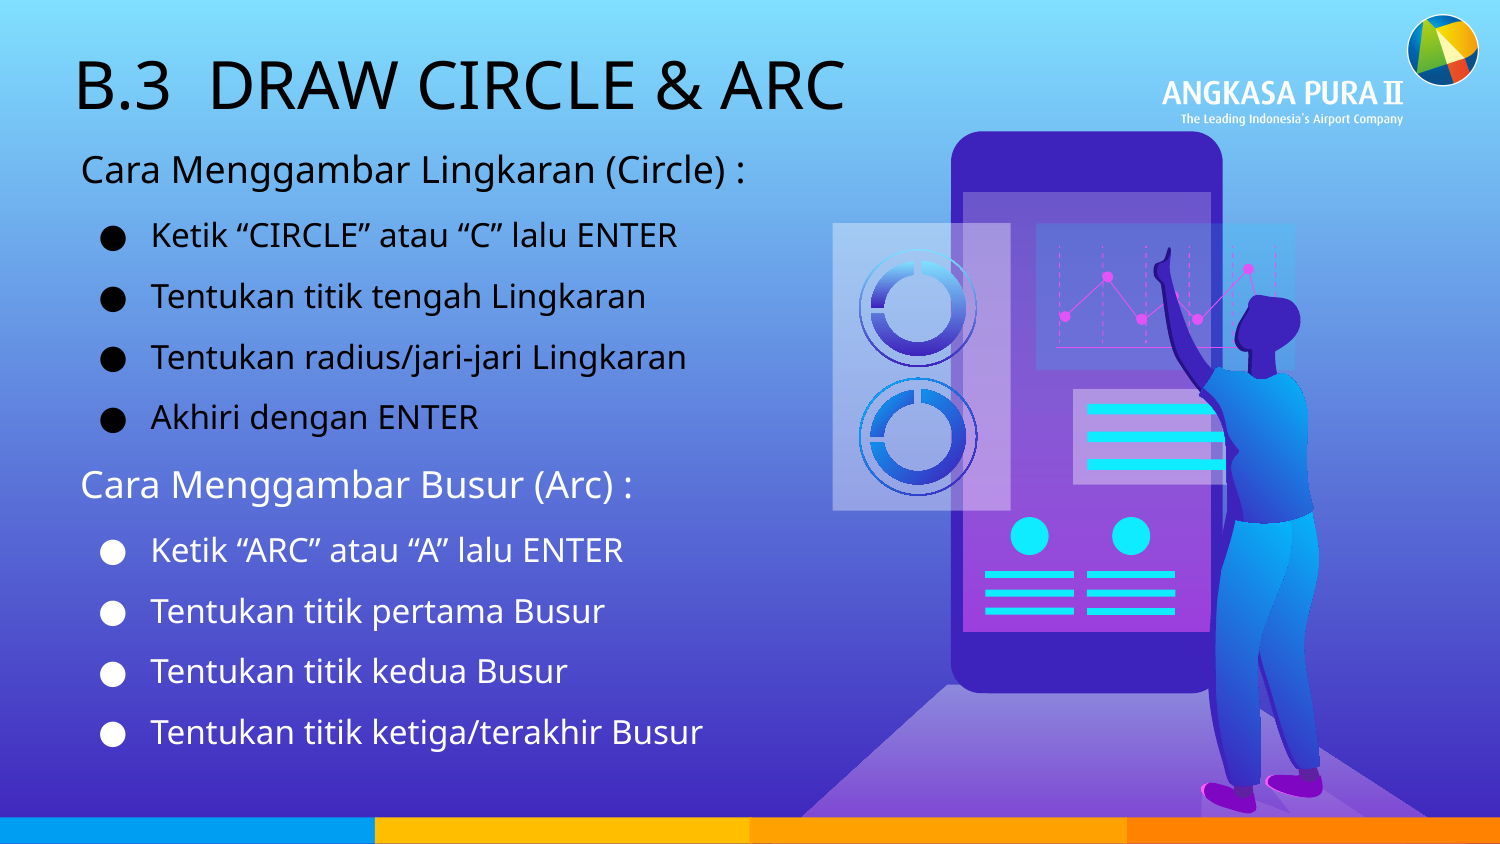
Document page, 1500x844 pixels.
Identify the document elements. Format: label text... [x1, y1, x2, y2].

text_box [749, 131, 1500, 816]
picture [1162, 14, 1479, 126]
subtitle Cara Menggambar Lingkaran (Circle) : [65, 148, 744, 207]
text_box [0, 817, 1500, 844]
text_box Ketik “ARC” atau “A” lalu ENTER Tentukan titik pertama Busur Tentukan titik kedua Busur Tentukan titik ketiga/terakhir Busur [60, 513, 725, 763]
list Ketik “CIRCLE” atau “C” lalu ENTER Tentukan titik tengah Lingkaran Tentukan radius/jari-jari Lingkaran Akhiri dengan ENTER [60, 199, 725, 448]
title B.3 DRAW CIRCLE & ARC [58, 27, 1062, 148]
text_box Cara Menggambar Busur (Arc) : [65, 451, 744, 521]
